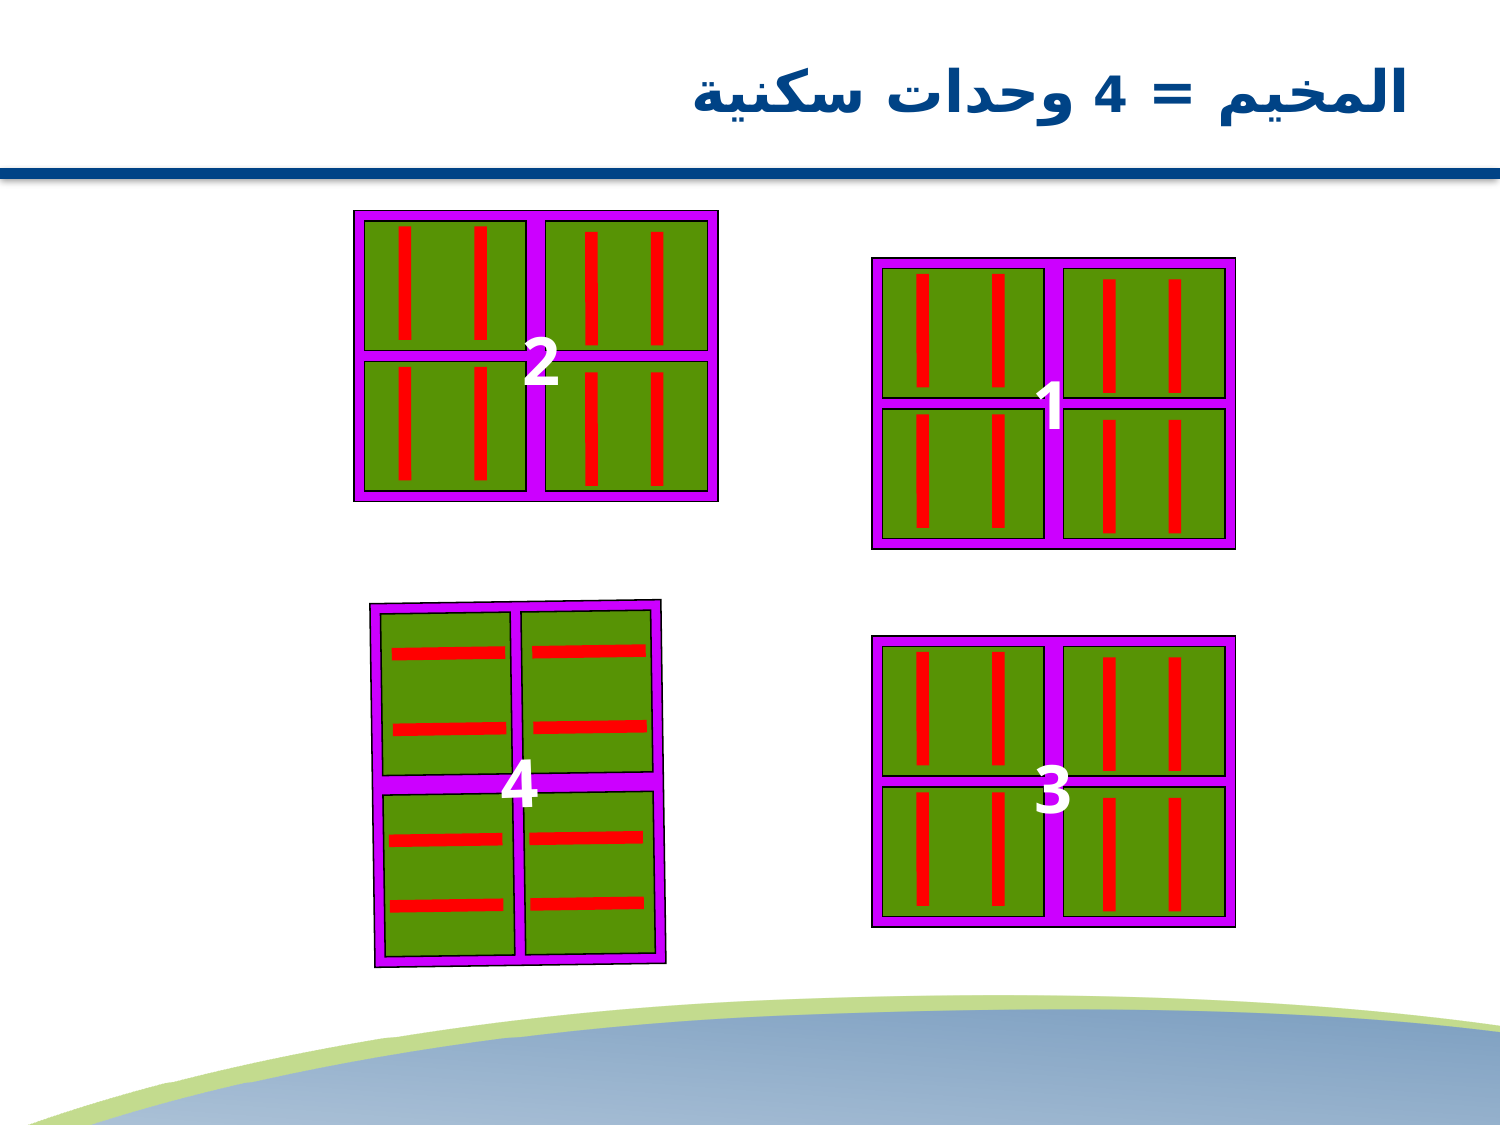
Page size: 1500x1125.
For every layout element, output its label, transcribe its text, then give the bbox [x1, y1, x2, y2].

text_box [871, 257, 1236, 550]
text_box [353, 210, 719, 502]
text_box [335, 637, 700, 930]
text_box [871, 635, 1236, 928]
title المخيم = 4 وحدات سكنية [75, 0, 1425, 178]
picture [0, 993, 1500, 1125]
